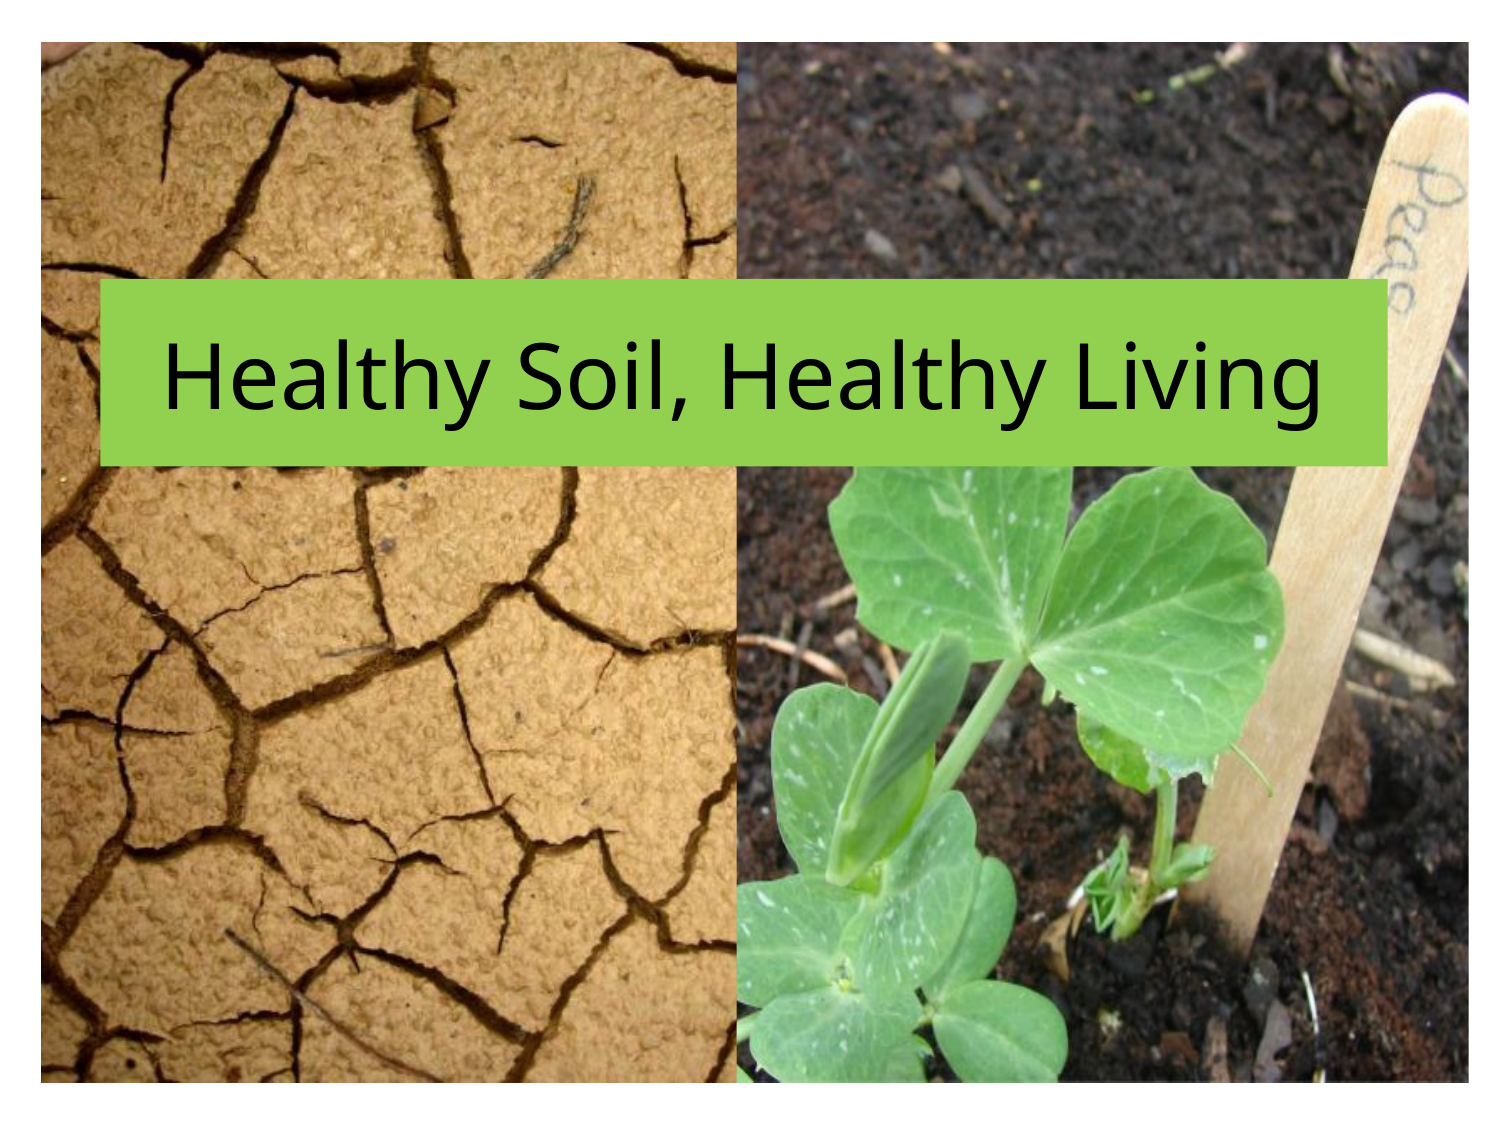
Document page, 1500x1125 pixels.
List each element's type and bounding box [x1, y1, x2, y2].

list [40, 42, 735, 1083]
list [736, 42, 1469, 1083]
